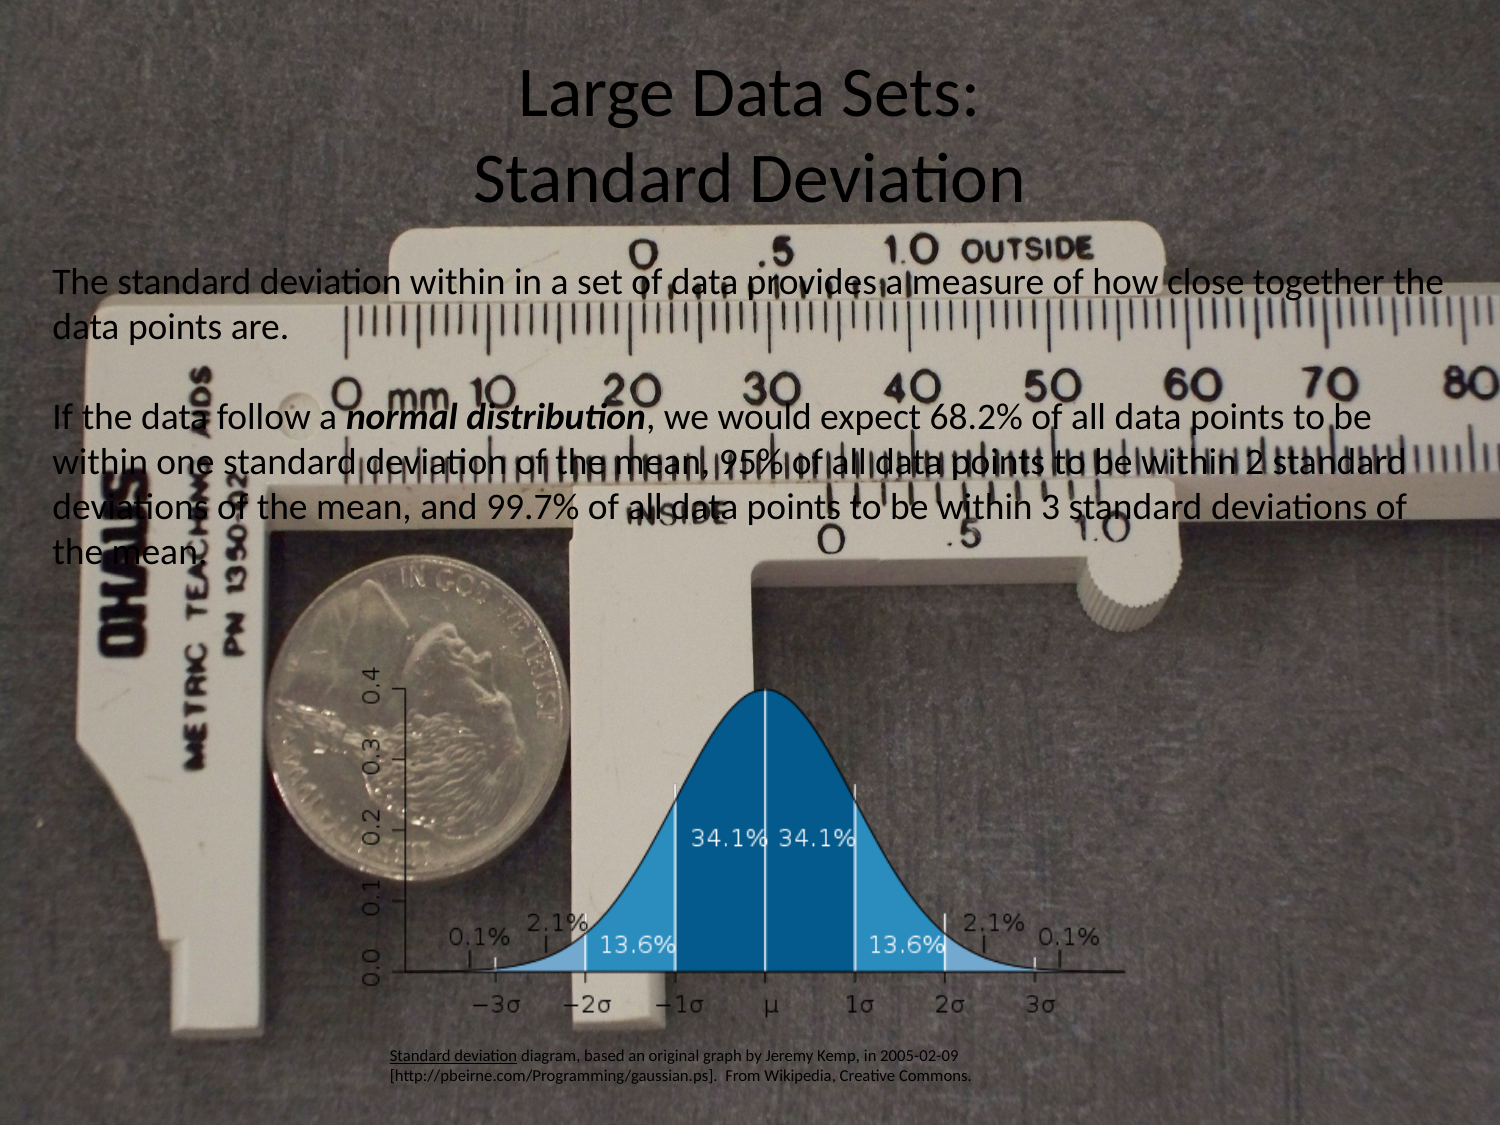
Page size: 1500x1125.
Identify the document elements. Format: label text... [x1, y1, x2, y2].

text_box Standard deviation diagram, based an original graph by Jeremy Kemp, in 2005-02-09 [http://pbeirne.com/Programming/gaussian.ps]. From Wikipedia, Creative Commons. [375, 1037, 1150, 1093]
text_box The standard deviation within in a set of data provides a measure of how close together the data points are. If the data follow a normal distribution, we would expect 68.2% of all data points to be within one standard deviation of the mean, 95% of all data points to be within 2 standard deviations of the mean, and 99.7% of all data points to be within 3 standard deviations of the mean. [37, 249, 1475, 580]
picture [0, 0, 1500, 1125]
title Large Data Sets: Standard Deviation [74, 37, 1426, 226]
